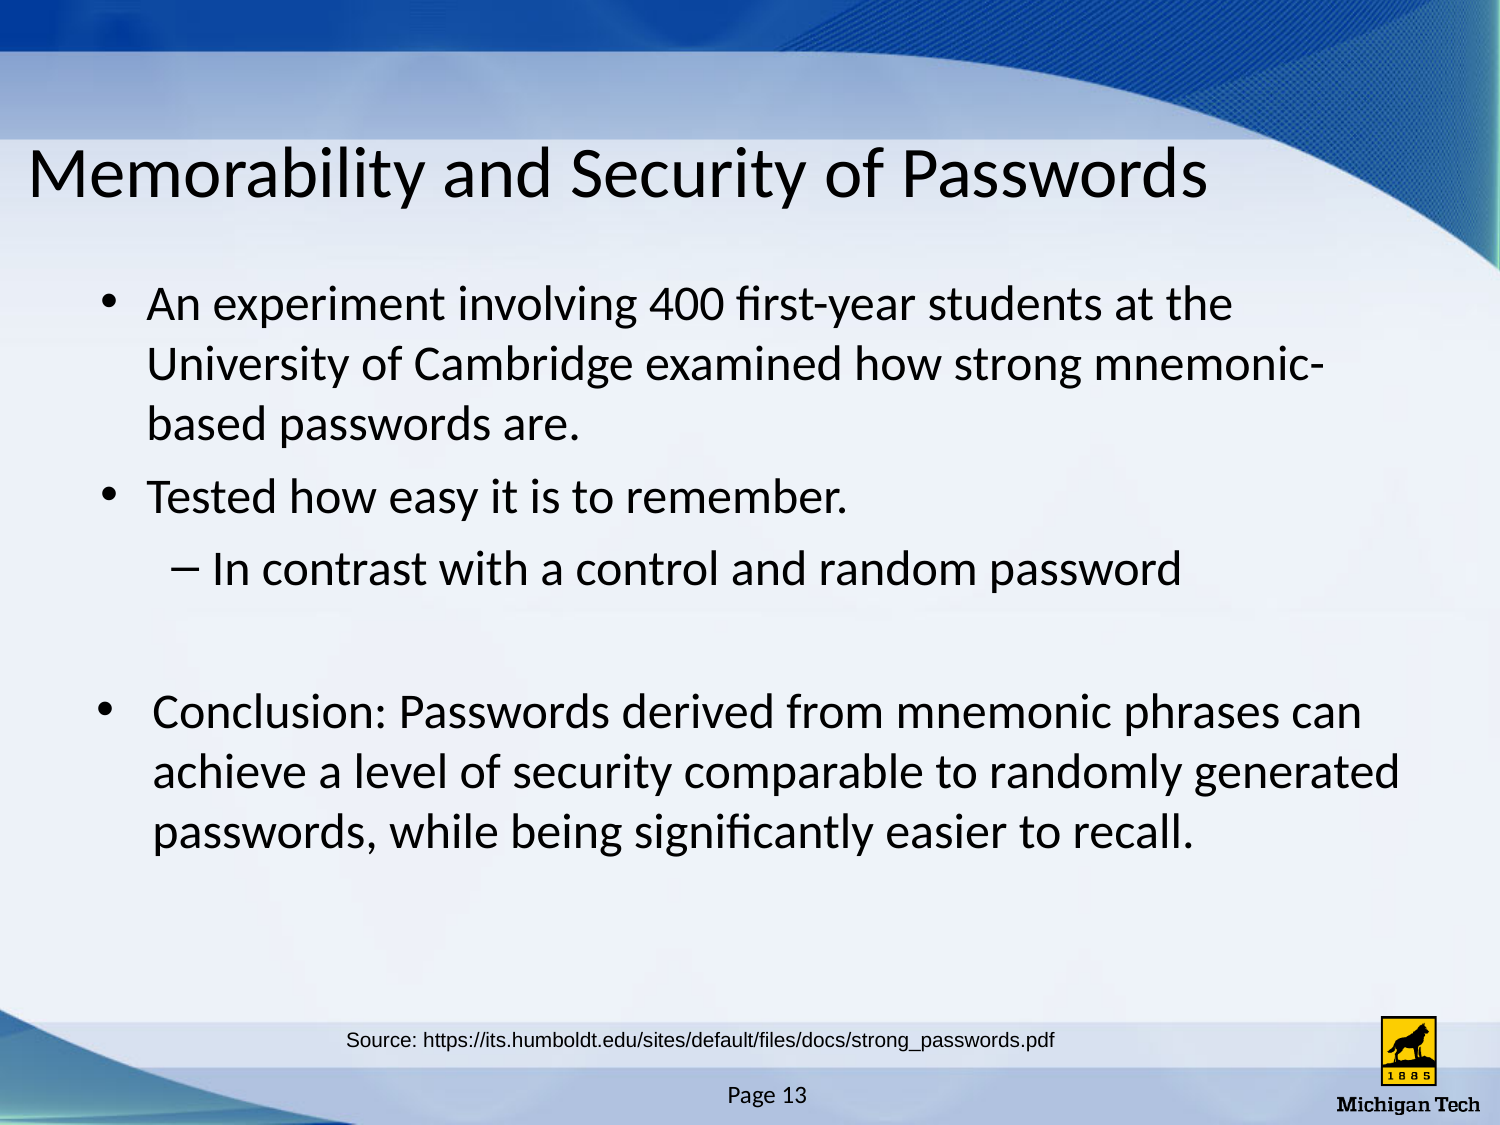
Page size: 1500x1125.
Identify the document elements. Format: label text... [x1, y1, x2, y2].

text_box Source: https://its.humboldt.edu/sites/default/files/docs/strong_passwords.pdf [331, 1019, 1089, 1060]
list An experiment involving 400 first-year students at the University of Cambridge examined how strong mnemonic-based passwords are. Tested how easy it is to remember. In contrast with a control and random password Conclusion: Passwords derived from mnemonic phrases can achieve a level of security comparable to randomly generated passwords, while being significantly easier to recall. [75, 262, 1425, 1063]
title Memorability and Security of Passwords [12, 75, 1263, 263]
picture [0, 0, 1500, 1125]
